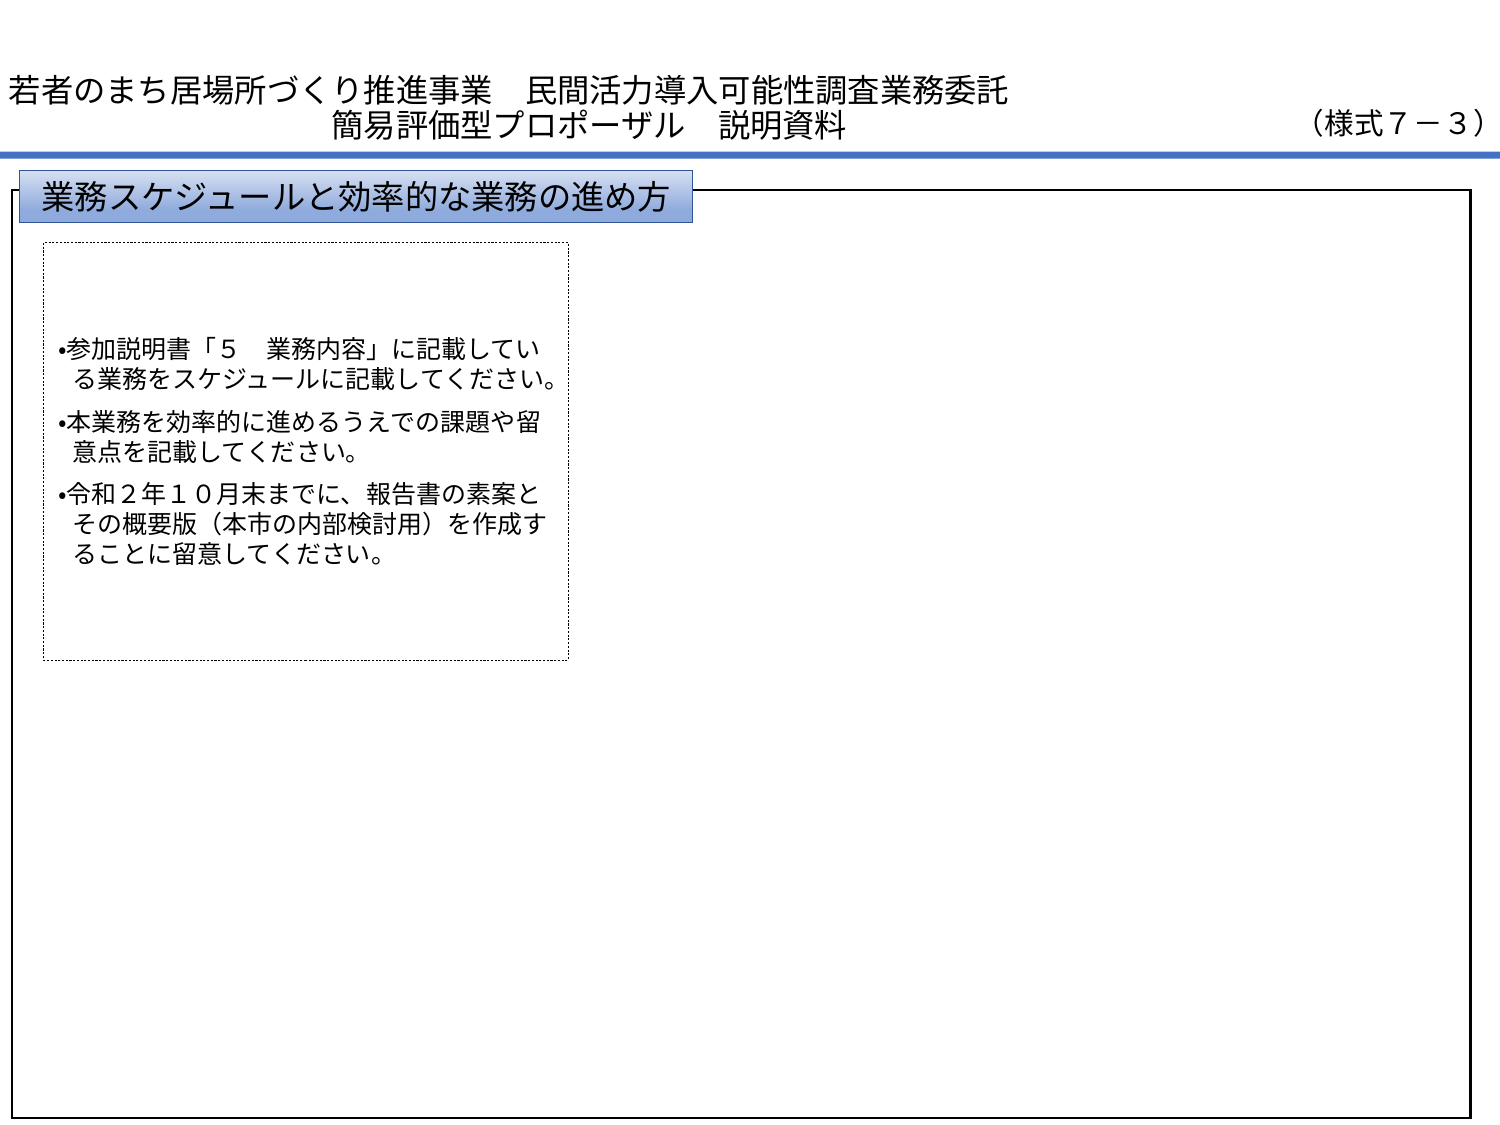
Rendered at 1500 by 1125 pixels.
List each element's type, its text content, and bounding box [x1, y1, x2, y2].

text_box [0, 151, 1500, 160]
text_box 業務スケジュールと効率的な業務の進め方 [19, 170, 693, 223]
text_box ・参加説明書「５ 業務内容」に記載している業務をスケジュールに記載してください。 ・本業務を効率的に進めるうえでの課題や留意点を記載してください。 ・令和２年１０月末までに、報告書の素案とその概要版（本市の内部検討用）を作成することに留意してください。 [43, 242, 569, 661]
text_box 若者のまち居場所づくり推進事業 民間活力導入可能性調査業務委託 簡易評価型プロポーザル 説明資料 [0, 45, 1140, 151]
text_box [11, 189, 1472, 1119]
text_box （様式７－３） [1269, 92, 1500, 152]
